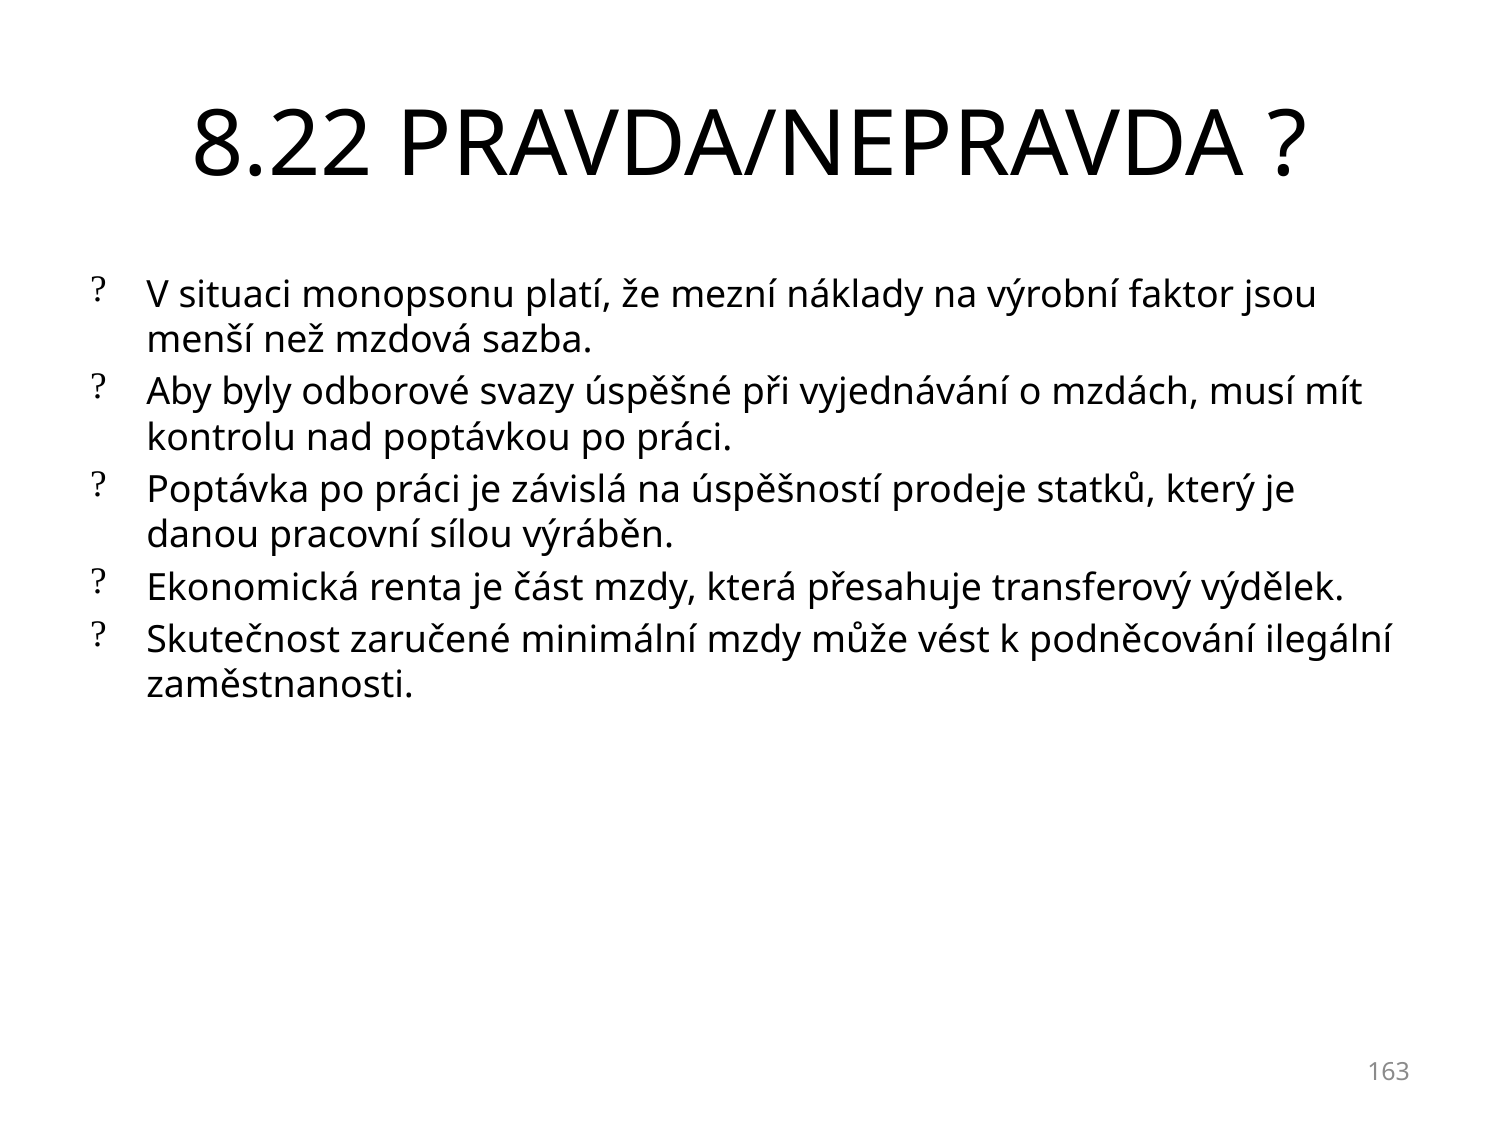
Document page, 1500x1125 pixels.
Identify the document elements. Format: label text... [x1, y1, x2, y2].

slide_number 163 [1074, 1042, 1425, 1103]
title 8.22 PRAVDA/NEPRAVDA ? [75, 45, 1425, 233]
list V situaci monopsonu platí, že mezní náklady na výrobní faktor jsou menší než mzdová sazba. Aby byly odborové svazy úspěšné při vyjednávání o mzdách, musí mít kontrolu nad poptávkou po práci. Poptávka po práci je závislá na úspěšností prodeje statků, který je danou pracovní sílou výráběn. Ekonomická renta je část mzdy, která přesahuje transferový výdělek. Skutečnost zaručené minimální mzdy může vést k podněcování ilegální zaměstnanosti. [75, 262, 1425, 1005]
